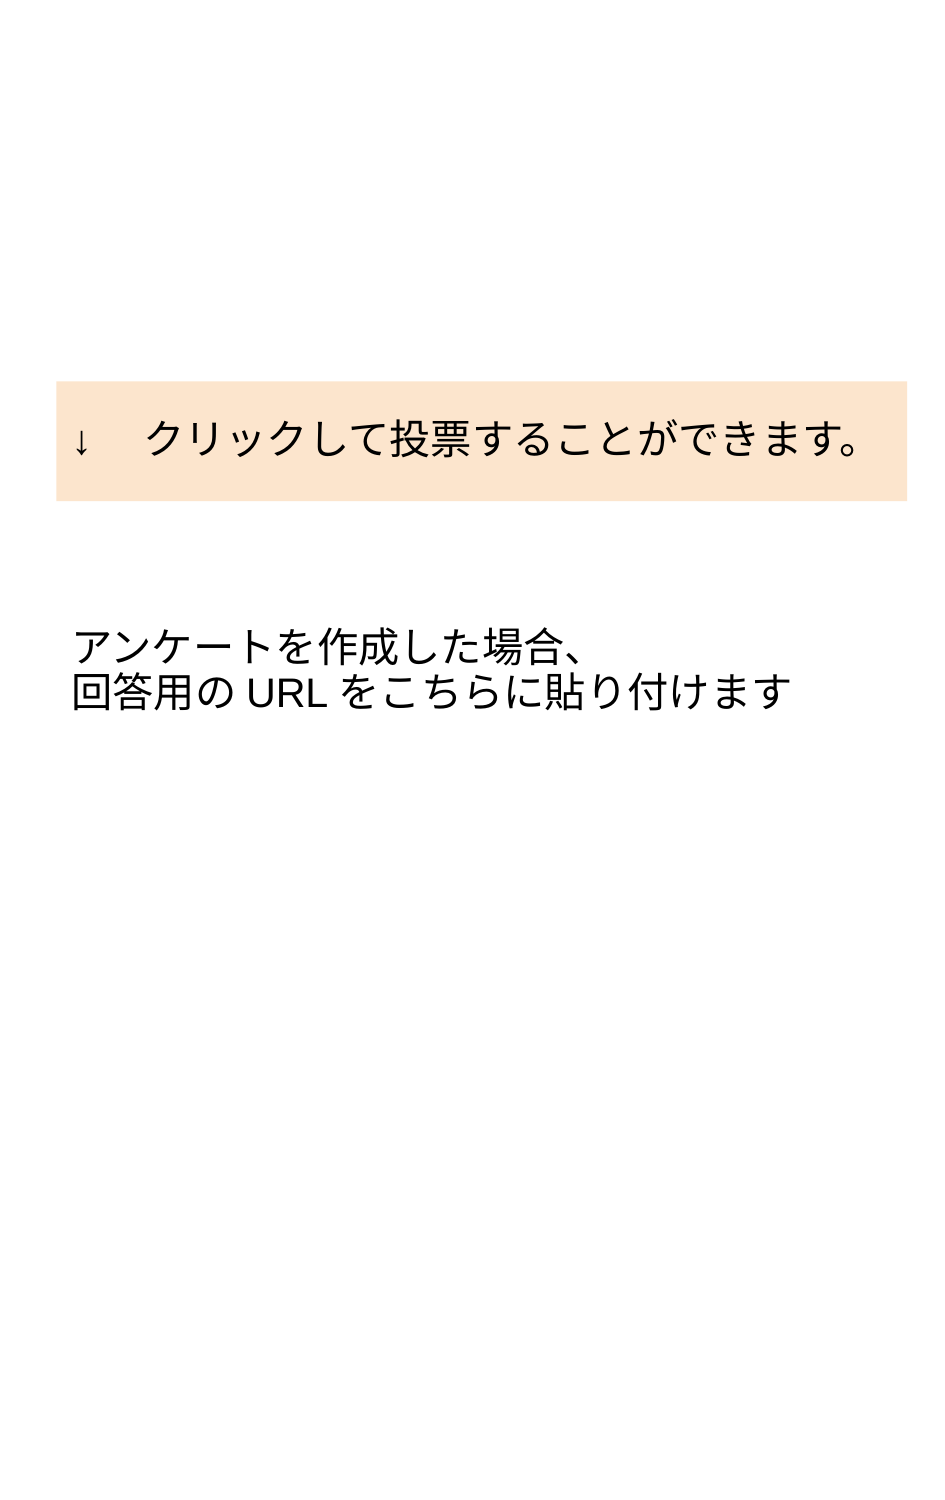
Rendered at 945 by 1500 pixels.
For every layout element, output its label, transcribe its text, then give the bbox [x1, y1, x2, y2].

text_box ↓ クリックして投票することができます。 [56, 381, 908, 502]
text_box アンケートを作成した場合、 回答用のURLをこちらに貼り付けます [56, 611, 908, 732]
